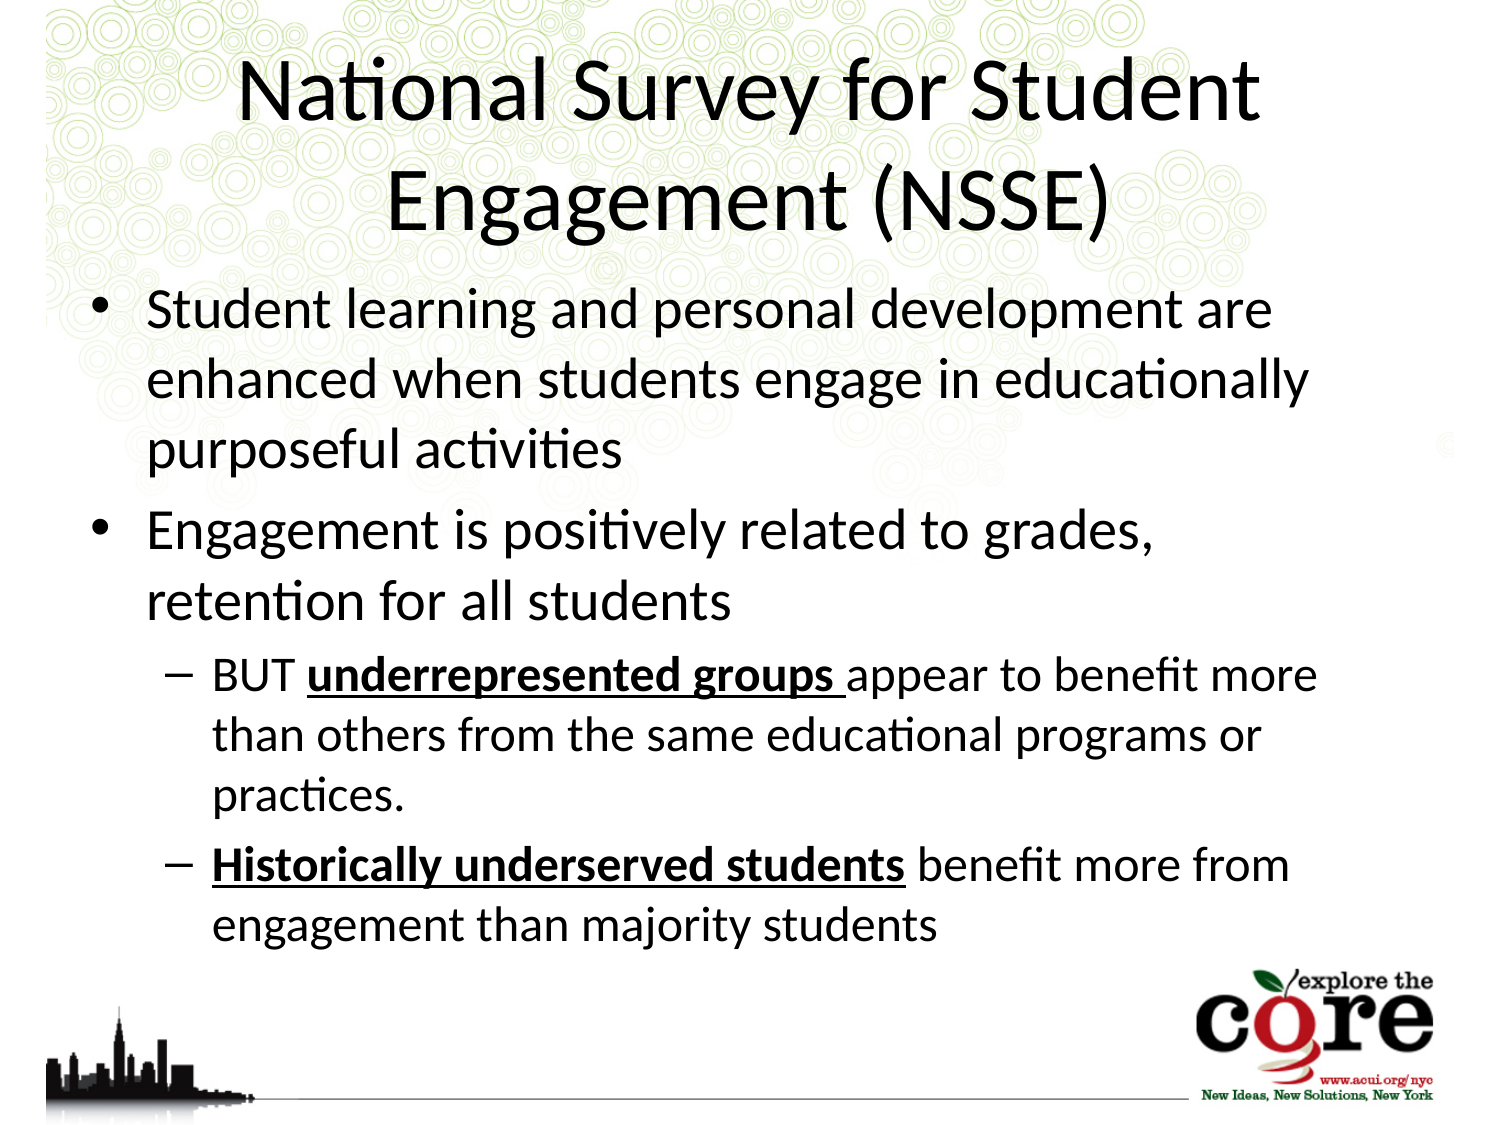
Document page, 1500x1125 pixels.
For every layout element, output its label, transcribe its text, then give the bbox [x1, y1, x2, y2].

title National Survey for Student Engagement (NSSE) [74, 44, 1426, 233]
picture [46, 0, 1454, 1125]
list Student learning and personal development are enhanced when students engage in educationally purposeful activities Engagement is positively related to grades, retention for all students BUT underrepresented groups appear to benefit more than others from the same educational programs or practices. Historically underserved students benefit more from engagement than majority students [74, 262, 1376, 1006]
